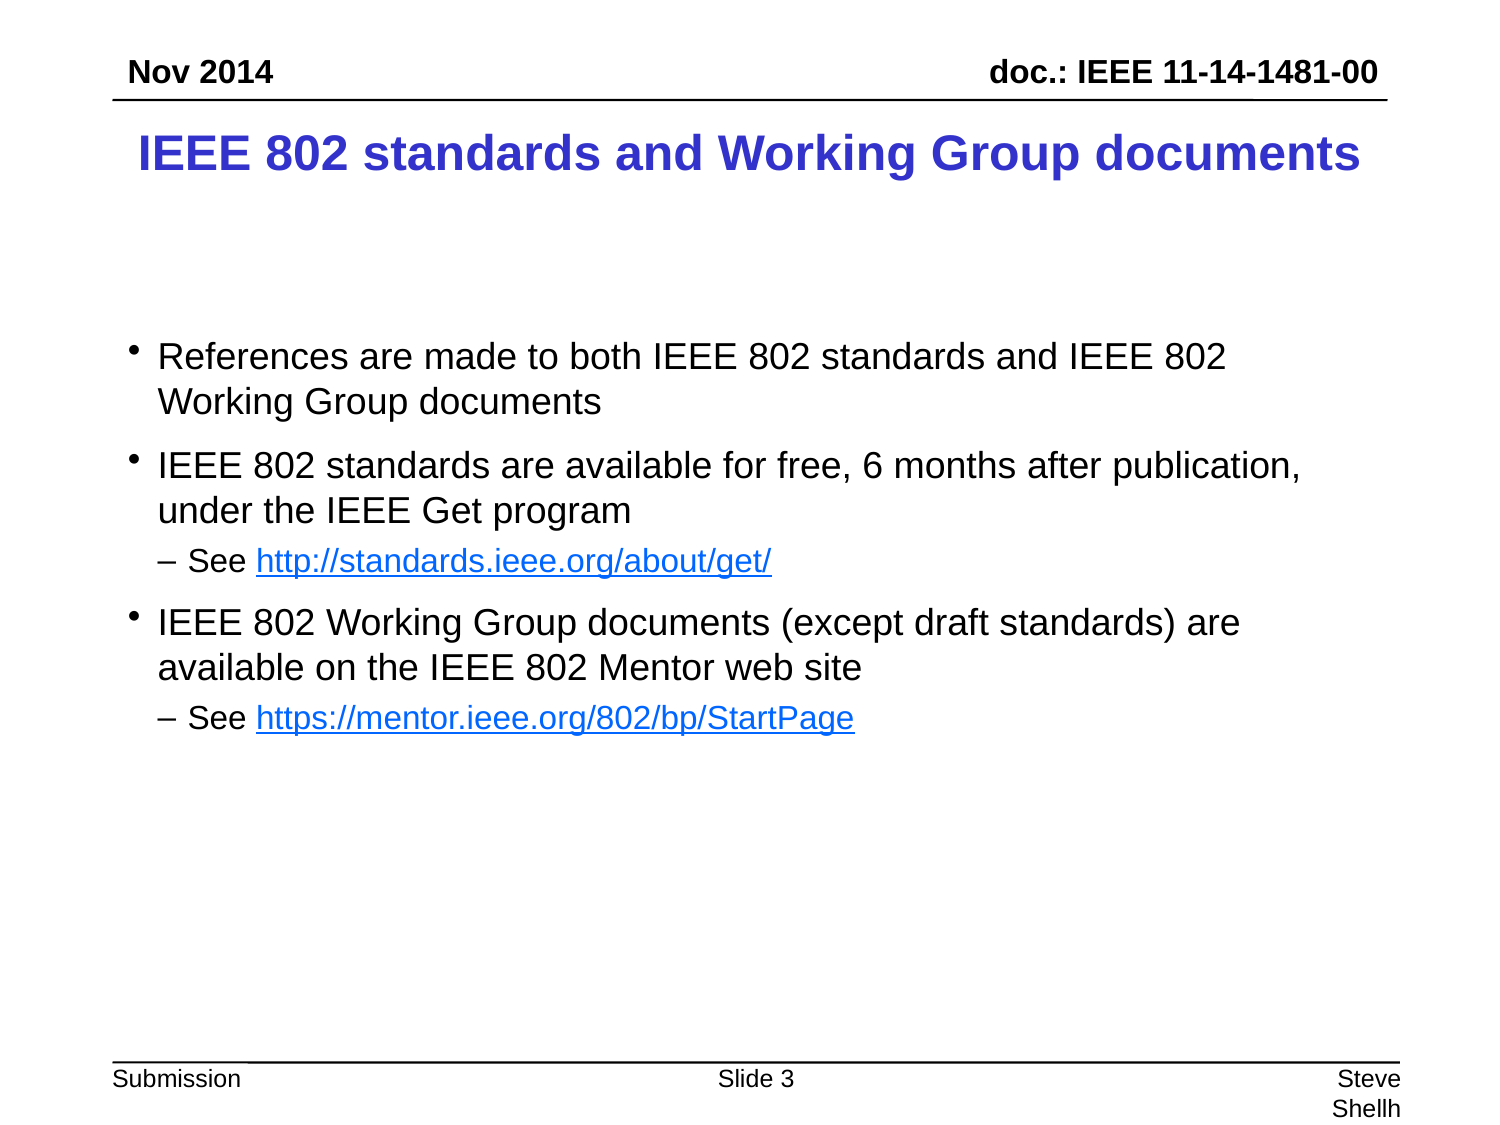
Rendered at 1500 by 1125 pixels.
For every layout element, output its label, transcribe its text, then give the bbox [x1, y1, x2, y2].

footer Steve Shellhammer, Qualcomm [1320, 1061, 1402, 1093]
title IEEE 802 standards and Working Group documents [112, 112, 1388, 288]
list References are made to both IEEE 802 standards and IEEE 802 Working Group documents IEEE 802 standards are available for free, 6 months after publication, under the IEEE Get program See http://standards.ieee.org/about/get/ IEEE 802 Working Group documents (except draft standards) are available on the IEEE 802 Mentor web site See https://mentor.ieee.org/802/bp/StartPage [112, 324, 1388, 1000]
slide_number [112, 40, 463, 101]
slide_number Slide 3 [709, 1061, 803, 1093]
